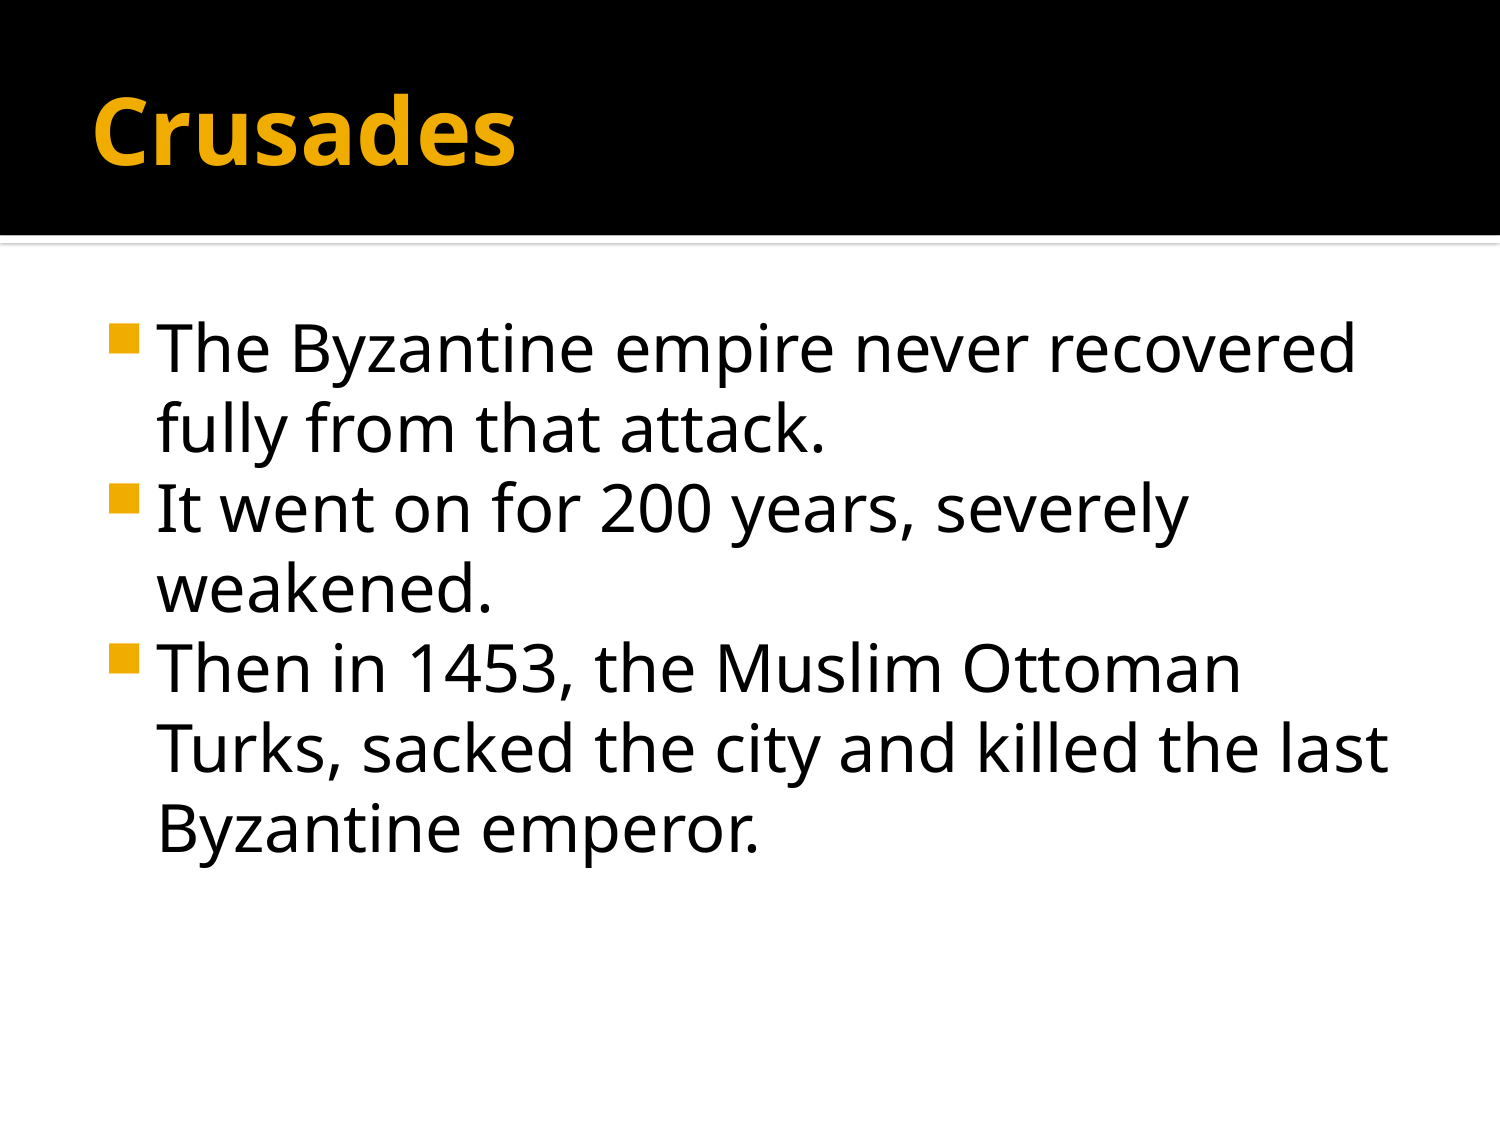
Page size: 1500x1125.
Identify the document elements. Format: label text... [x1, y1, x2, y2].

list The Byzantine empire never recovered fully from that attack. It went on for 200 years, severely weakened. Then in 1453, the Muslim Ottoman Turks, sacked the city and killed the last Byzantine emperor. [75, 291, 1425, 1050]
title Crusades [75, 25, 1425, 231]
